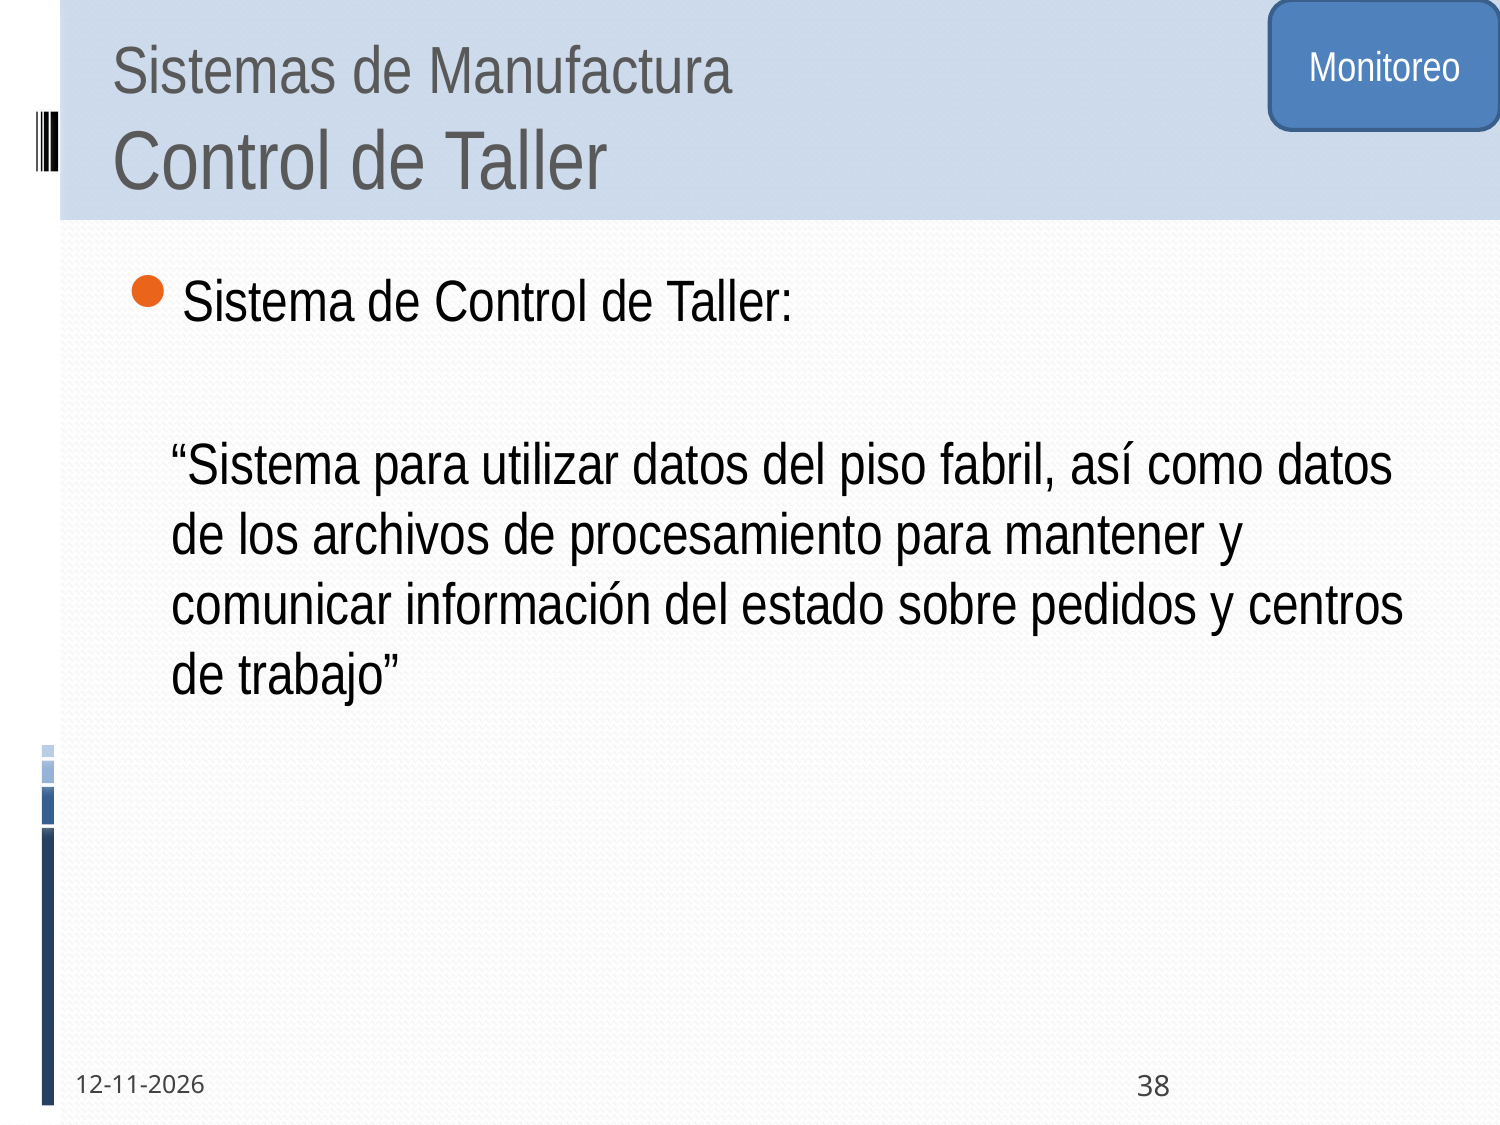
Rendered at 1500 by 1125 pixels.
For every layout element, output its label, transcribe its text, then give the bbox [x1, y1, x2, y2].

list Sistema de Control de Taller: “Sistema para utilizar datos del piso fabril, así como datos de los archivos de procesamiento para mantener y comunicar información del estado sobre pedidos y centros de trabajo” [111, 255, 1436, 1038]
title Sistemas de Manufactura Control de Taller [111, 18, 1436, 207]
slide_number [75, 1042, 243, 1103]
slide_number 38 [1045, 1046, 1171, 1107]
text_box Monitoreo [1267, 0, 1500, 132]
